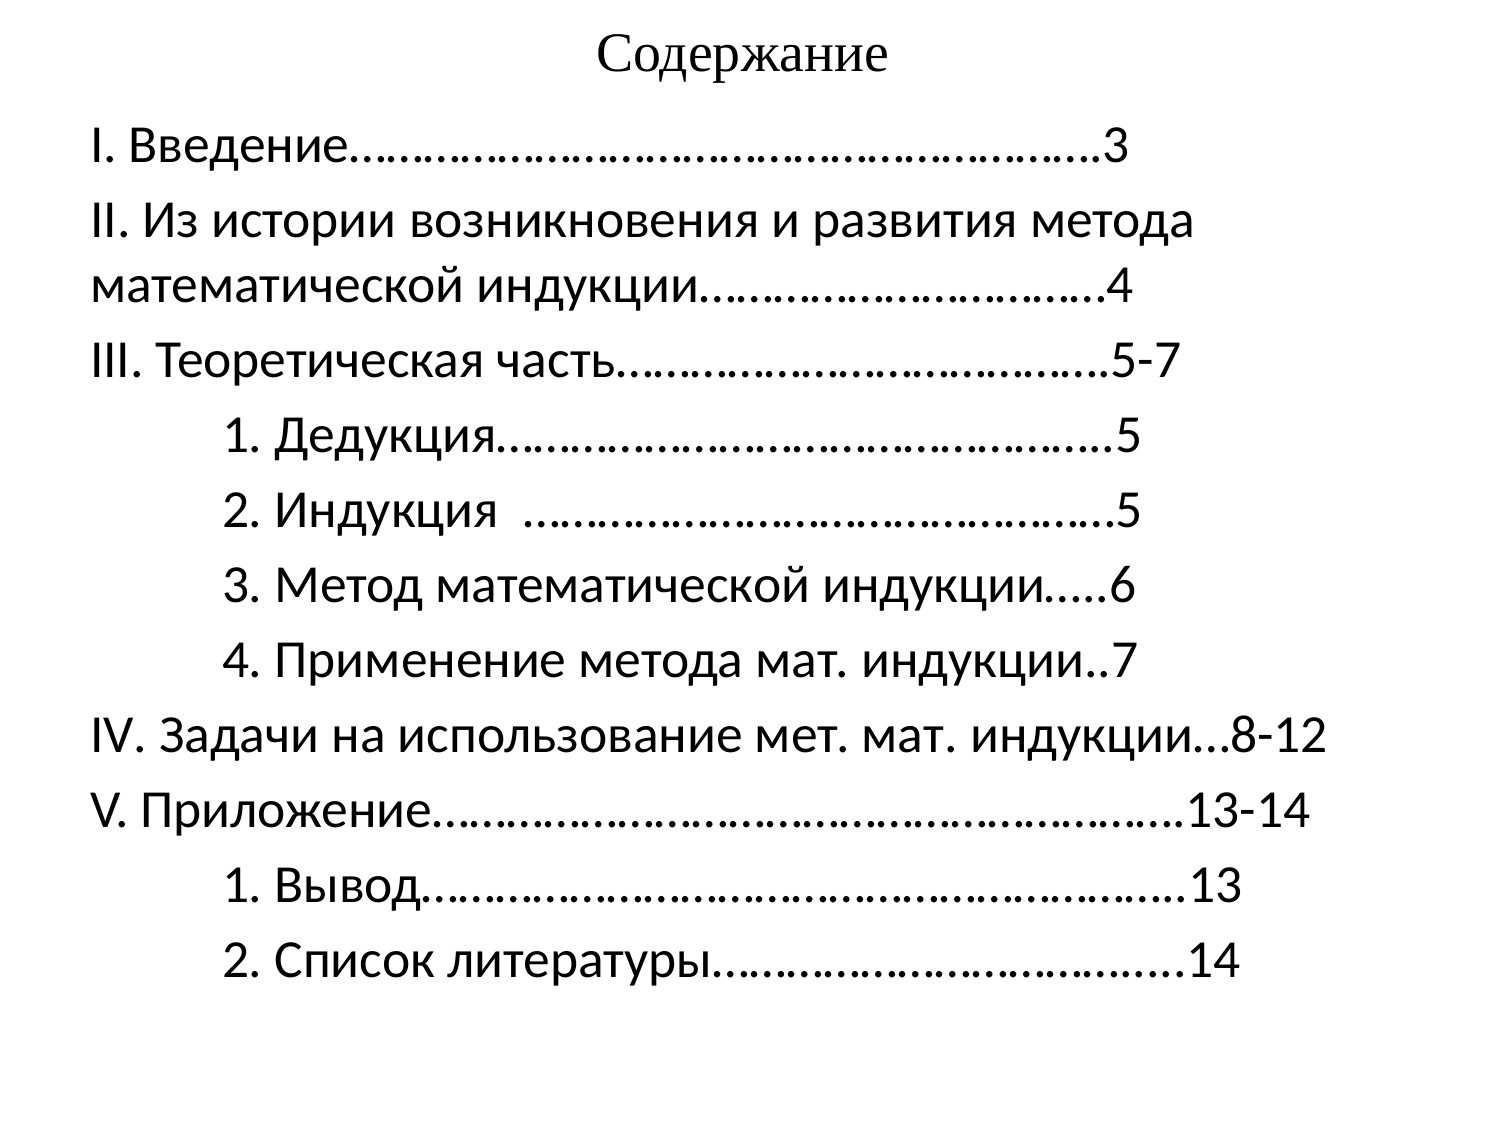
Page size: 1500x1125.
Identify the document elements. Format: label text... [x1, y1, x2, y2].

title Содержание [75, 7, 1425, 90]
list I. Введение…………………………………………………….3 II. Из истории возникновения и развития метода математической индукции……………………………4 III. Теоретическая часть………………………………….5-7 1. Дедукция…………………………………………..5 2. Индукция …………………………………………5 3. Метод математической индукции…..6 4. Применение метода мат. индукции..7 IV. Задачи на использование мет. мат. индукции…8-12 V. Приложение…………………………………………………….13-14 1. Вывод……………………………………………………..13 2. Список литературы…………………………….....14 [75, 101, 1425, 1005]
